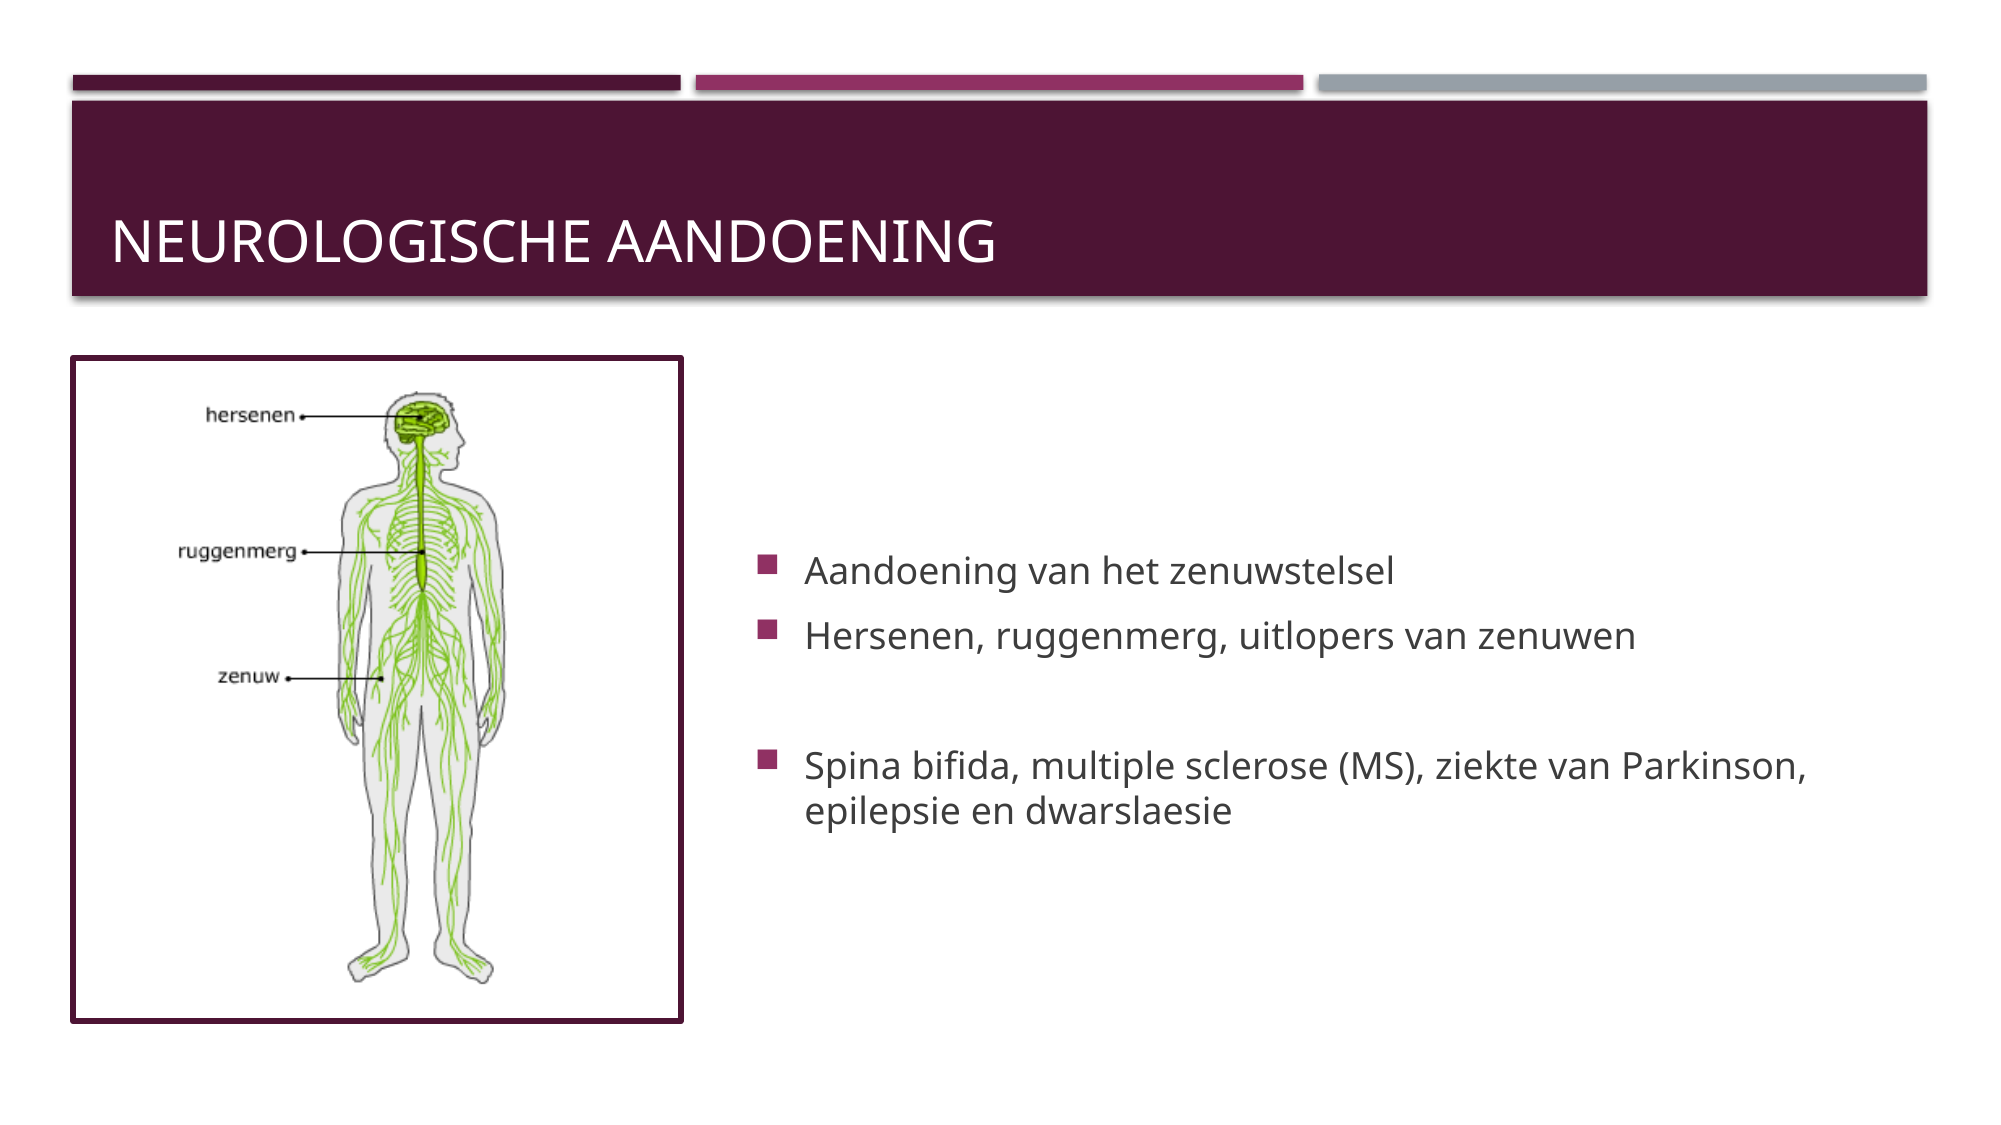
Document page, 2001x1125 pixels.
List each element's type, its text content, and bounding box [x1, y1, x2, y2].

text_box [71, 356, 682, 1023]
title Neurologische aandoening [95, 115, 1905, 282]
list Aandoening van het zenuwstelsel Hersenen, ruggenmerg, uitlopers van zenuwen Spina bifida, multiple sclerose (MS), ziekte van Parkinson, epilepsie en dwarslaesie [739, 357, 1905, 1022]
picture [138, 389, 536, 990]
